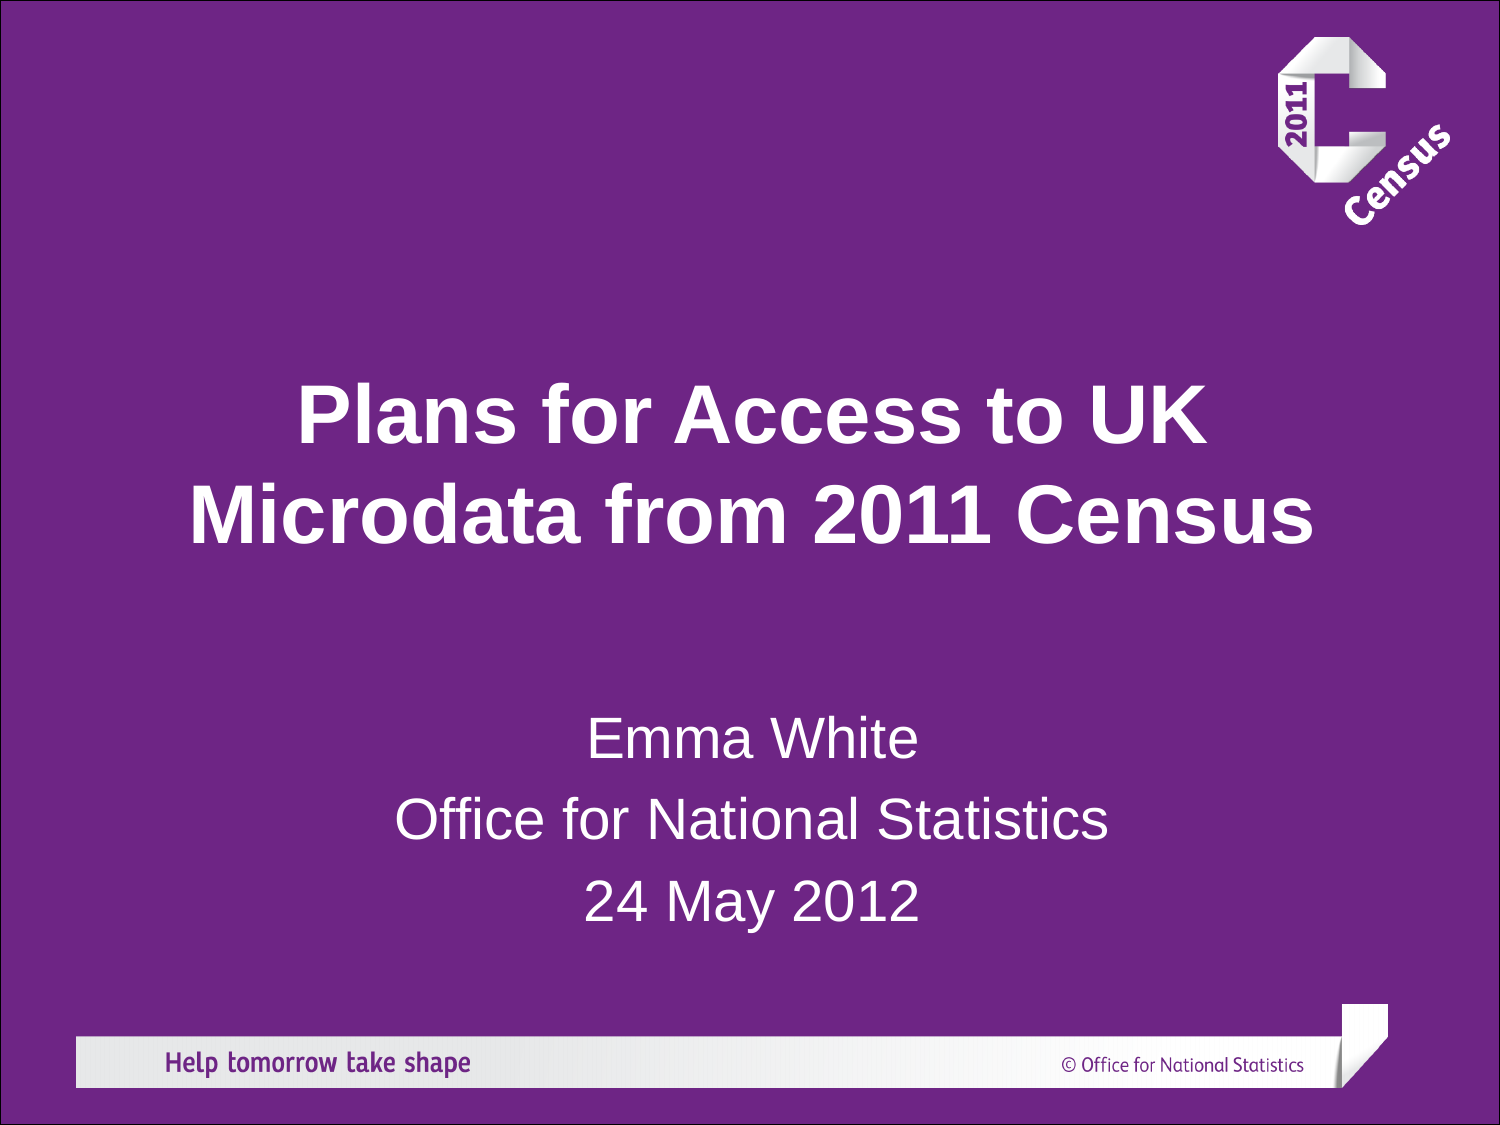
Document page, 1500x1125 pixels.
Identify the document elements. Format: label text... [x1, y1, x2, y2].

picture [1278, 37, 1450, 225]
text_box Plans for Access to UK Microdata from 2011 Census [41, 267, 1465, 653]
picture [76, 1004, 1388, 1088]
text_box Emma White Office for National Statistics 24 May 2012 [41, 692, 1465, 980]
